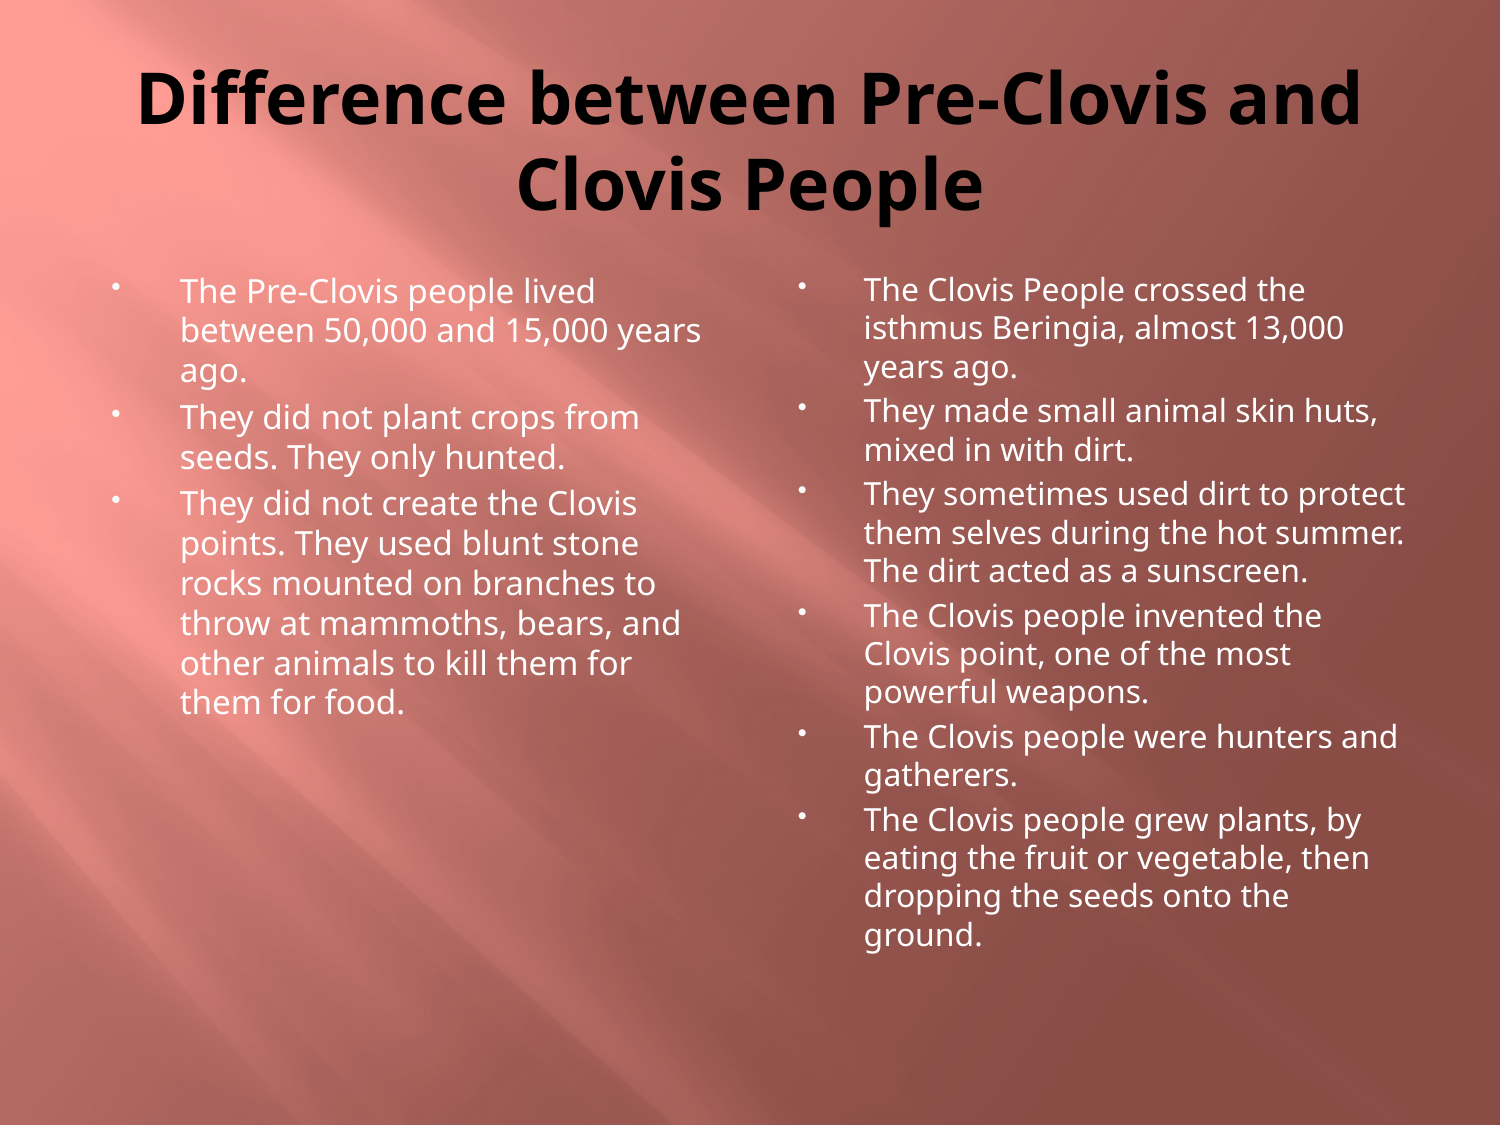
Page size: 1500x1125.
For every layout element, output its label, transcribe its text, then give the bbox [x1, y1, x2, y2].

title Difference between Pre-Clovis and Clovis People [75, 45, 1425, 233]
list The Pre-Clovis people lived between 50,000 and 15,000 years ago. They did not plant crops from seeds. They only hunted. They did not create the Clovis points. They used blunt stone rocks mounted on branches to throw at mammoths, bears, and other animals to kill them for them for food. [75, 262, 738, 1005]
list The Clovis People crossed the isthmus Beringia, almost 13,000 years ago. They made small animal skin huts, mixed in with dirt. They sometimes used dirt to protect them selves during the hot summer. The dirt acted as a sunscreen. The Clovis people invented the Clovis point, one of the most powerful weapons. The Clovis people were hunters and gatherers. The Clovis people grew plants, by eating the fruit or vegetable, then dropping the seeds onto the ground. [762, 262, 1425, 1005]
